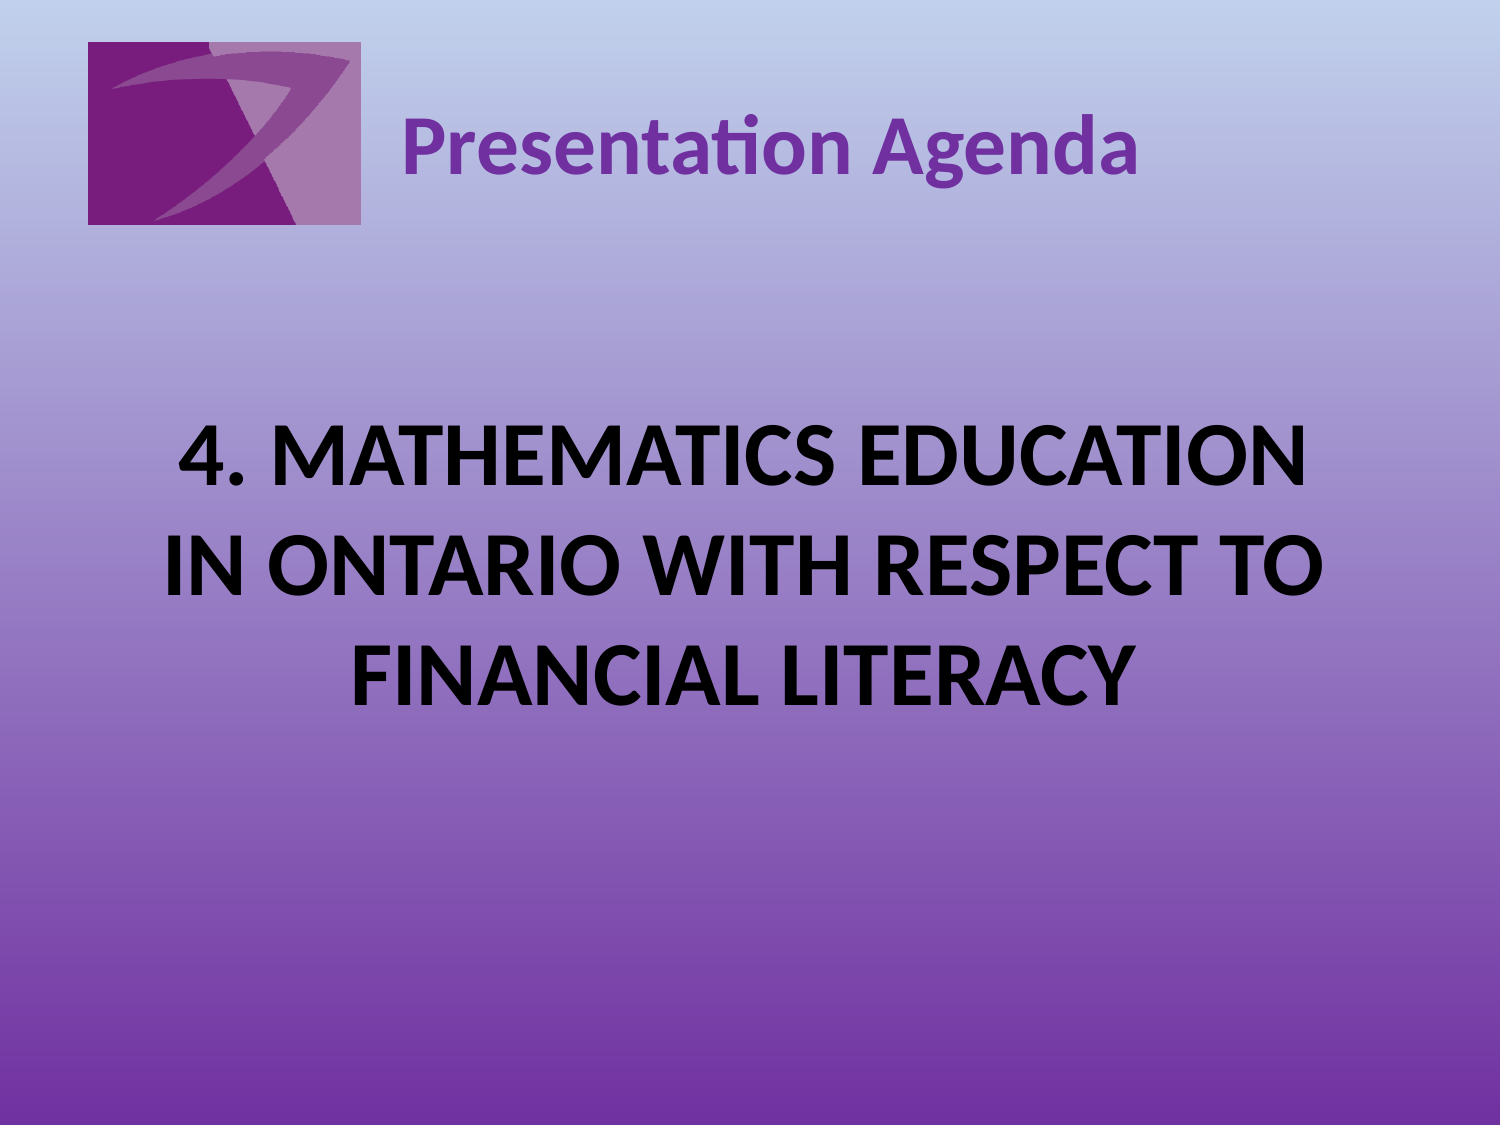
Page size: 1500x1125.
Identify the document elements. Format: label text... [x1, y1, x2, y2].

text_box Presentation Agenda [386, 82, 1465, 200]
text_box 4. MATHEMATICS EDUCATION IN ONTARIO WITH RESPECT TO FINANCIAL LITERACY [128, 386, 1360, 732]
picture [88, 42, 361, 226]
